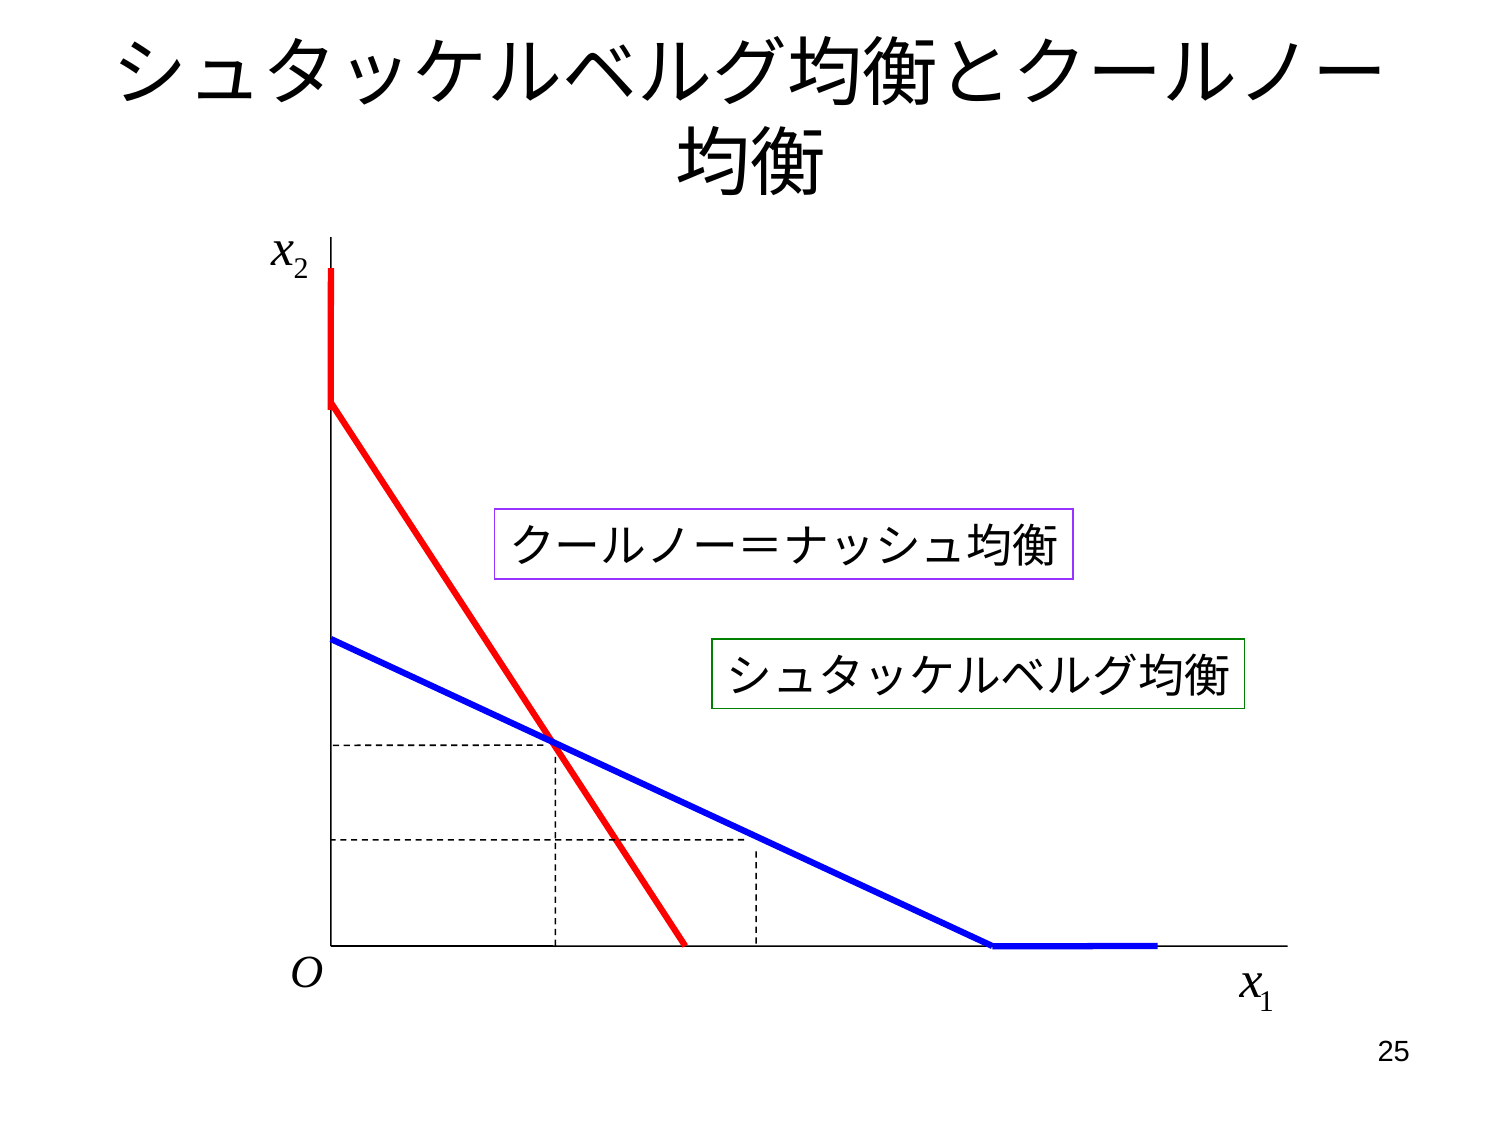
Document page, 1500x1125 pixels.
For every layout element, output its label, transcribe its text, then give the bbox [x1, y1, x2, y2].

title シュタッケルベルグ均衡とクールノー均衡 [75, 45, 1425, 185]
text_box シュタッケルベルグ均衡 [711, 639, 1245, 709]
text_box クールノー＝ナッシュ均衡 [494, 509, 1073, 579]
slide_number 25 [1074, 1024, 1426, 1103]
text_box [283, 945, 335, 1001]
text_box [1228, 945, 1281, 1022]
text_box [259, 213, 317, 290]
